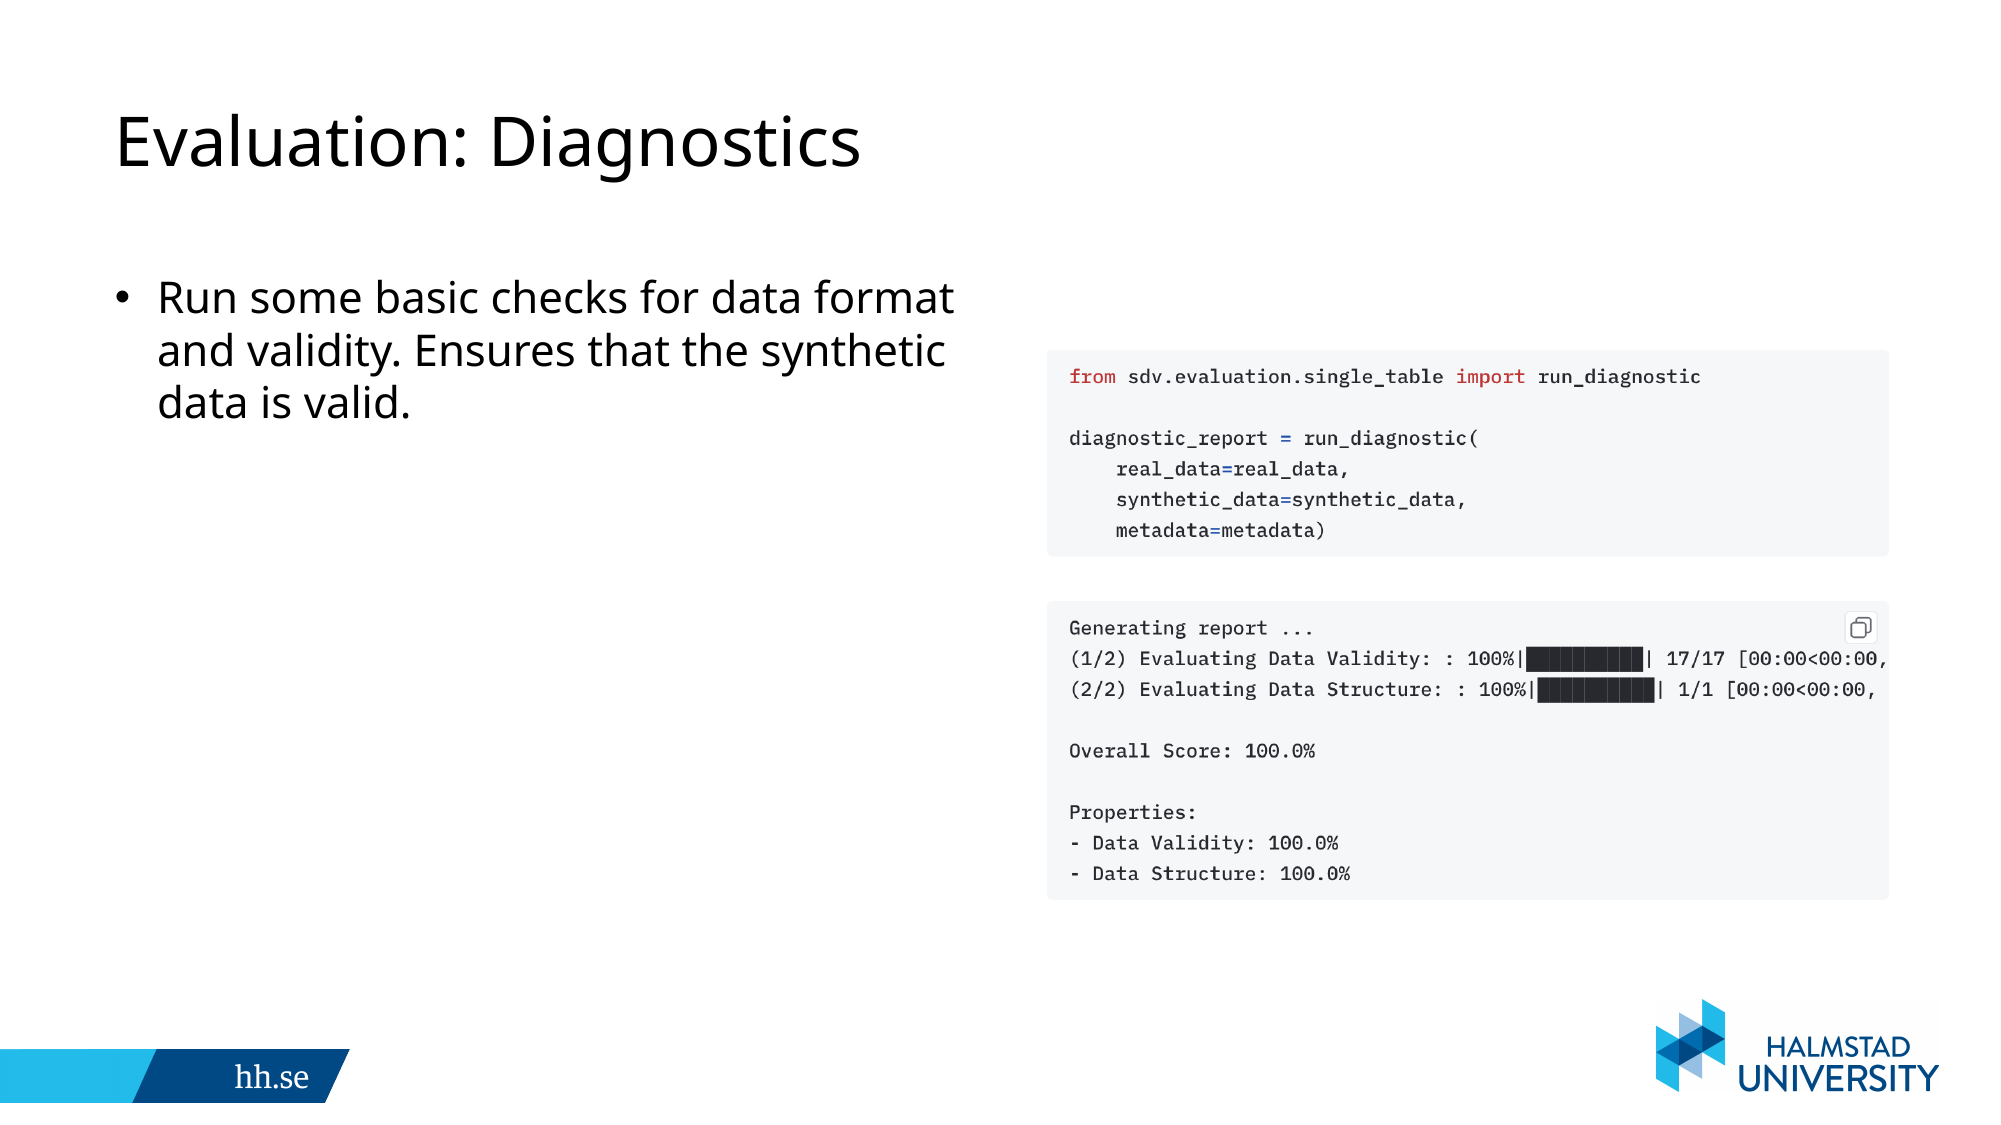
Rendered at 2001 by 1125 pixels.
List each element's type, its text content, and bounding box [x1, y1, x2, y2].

picture [0, 1049, 350, 1103]
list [1030, 341, 1930, 927]
list Run some basic checks for data format and validity. Ensures that the synthetic data is valid. [99, 262, 998, 1006]
title Evaluation: Diagnostics [99, 44, 1931, 233]
picture [1656, 999, 1939, 1092]
